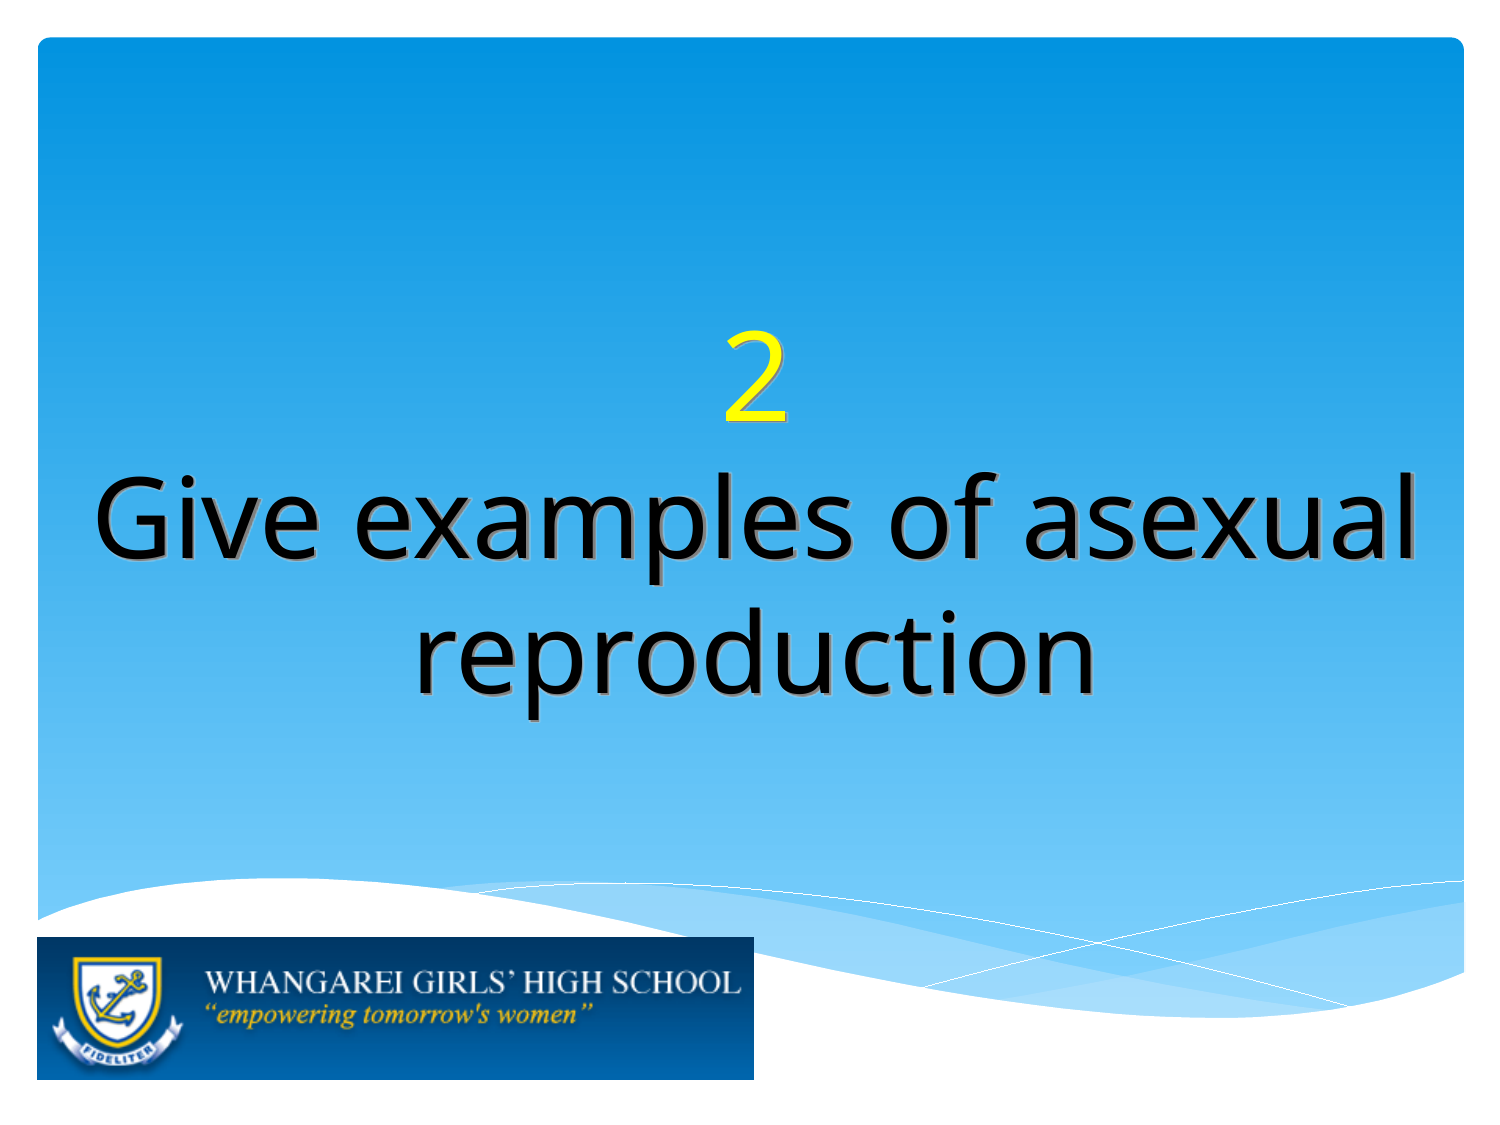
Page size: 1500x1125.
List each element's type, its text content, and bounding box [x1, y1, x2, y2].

picture [37, 937, 754, 1080]
text_box 2 Give examples of asexual reproduction [74, 99, 1438, 913]
